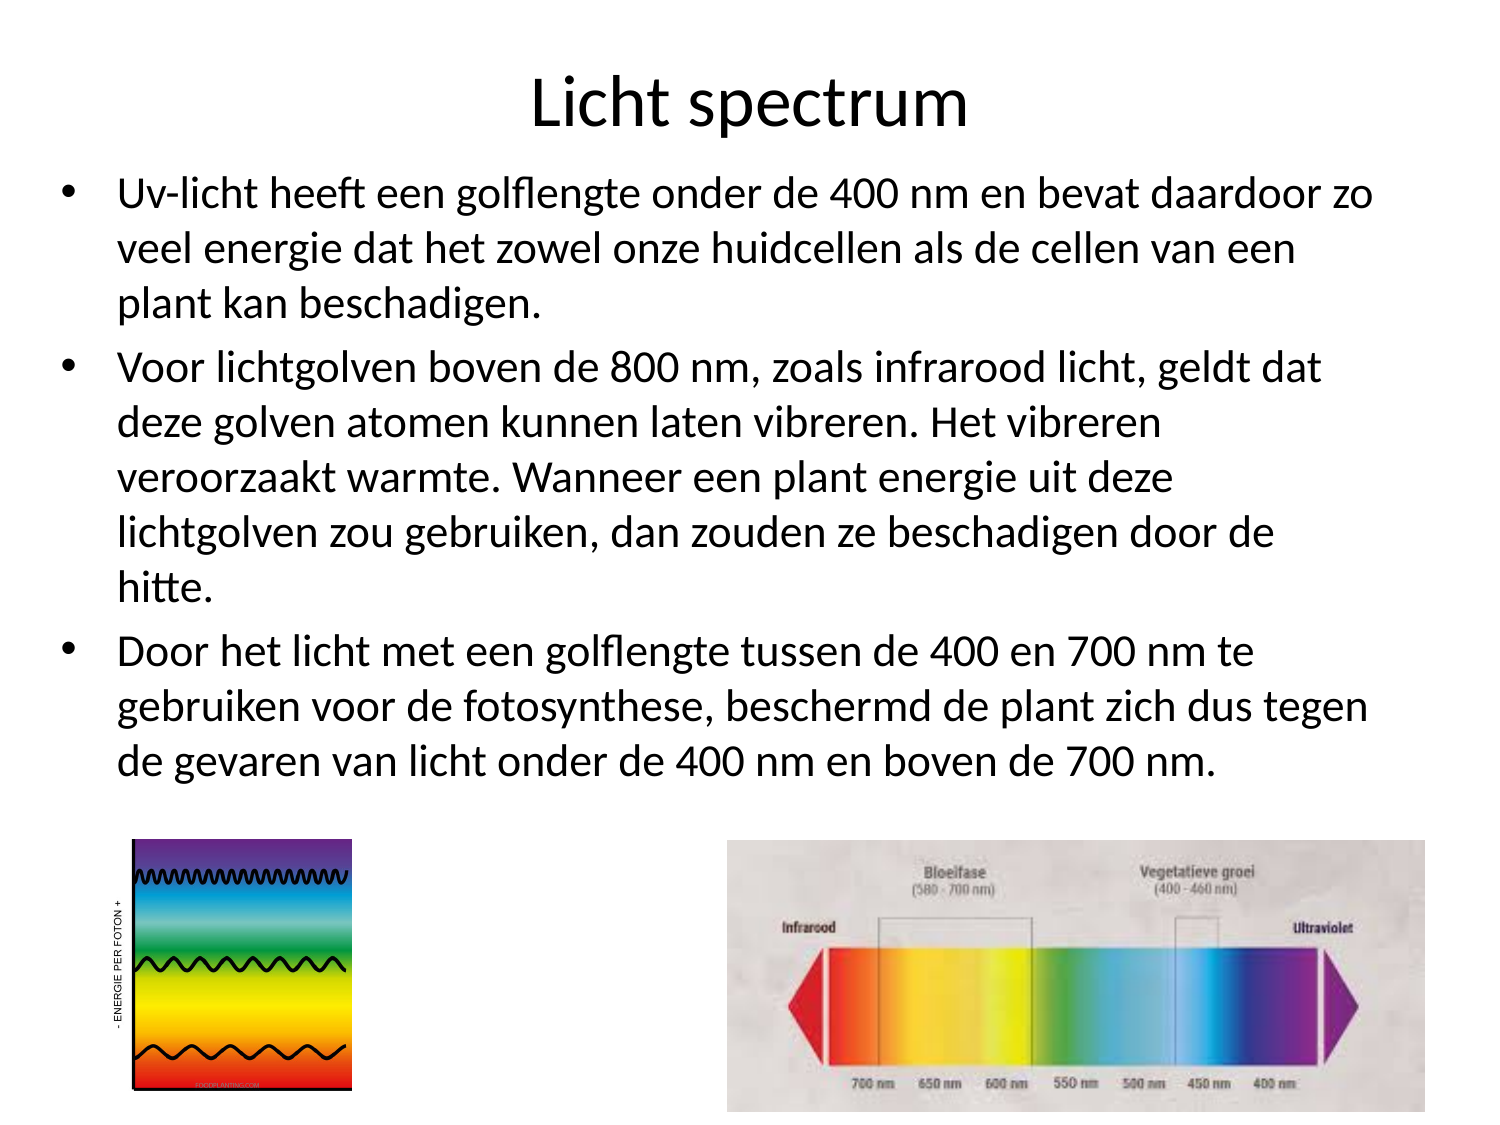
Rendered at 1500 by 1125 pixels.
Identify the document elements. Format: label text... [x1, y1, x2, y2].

list Uv-licht heeft een golflengte onder de 400 nm en bevat daardoor zo veel energie dat het zowel onze huidcellen als de cellen van een plant kan beschadigen. Voor lichtgolven boven de 800 nm, zoals infrarood licht, geldt dat deze golven atomen kunnen laten vibreren. Het vibreren veroorzaakt warmte. Wanneer een plant energie uit deze lichtgolven zou gebruiken, dan zouden ze beschadigen door de hitte. Door het licht met een golflengte tussen de 400 en 700 nm te gebruiken voor de fotosynthese, beschermd de plant zich dus tegen de gevaren van licht onder de 400 nm en boven de 700 nm. [45, 71, 1396, 814]
title Licht spectrum [75, 45, 1425, 149]
picture [111, 839, 352, 1091]
picture [727, 840, 1426, 1113]
